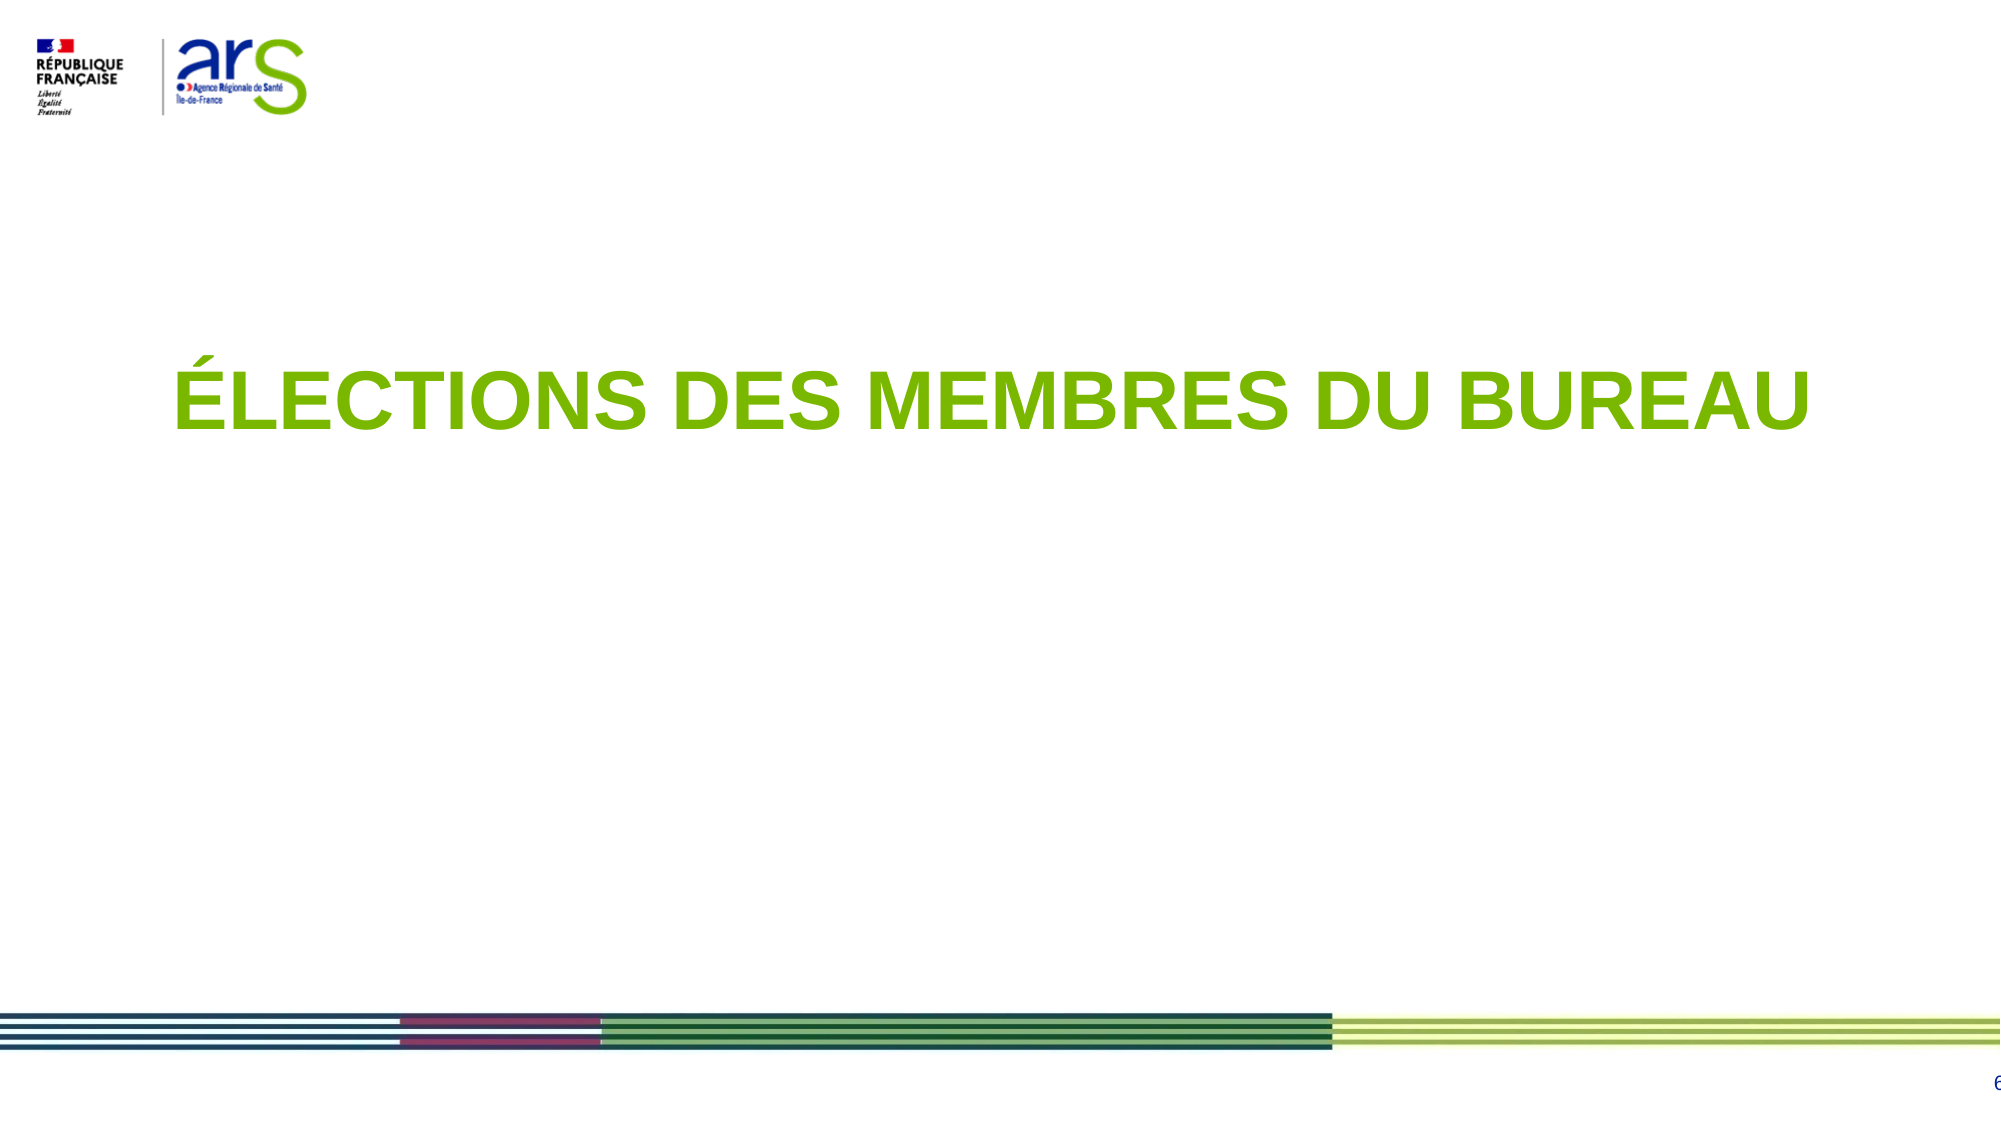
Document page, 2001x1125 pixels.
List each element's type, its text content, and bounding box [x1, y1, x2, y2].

title élections DES MEMBRES DU BUREAU [157, 339, 1858, 563]
picture [0, 999, 2000, 1063]
picture [35, 37, 326, 118]
